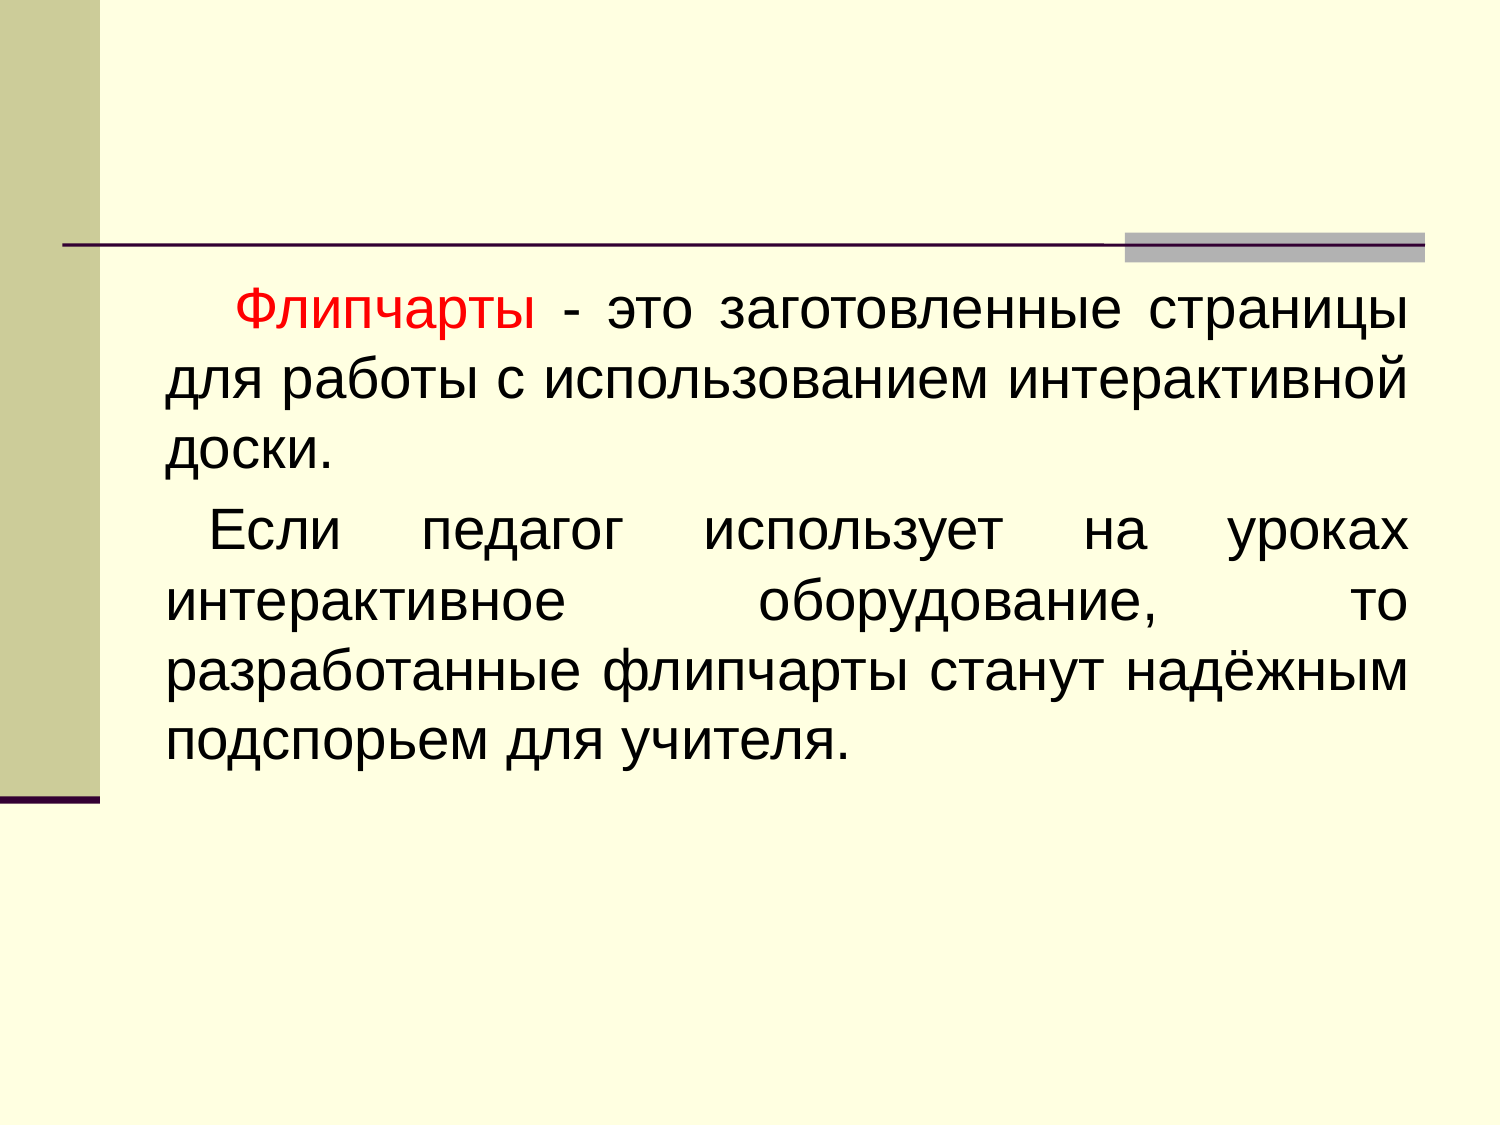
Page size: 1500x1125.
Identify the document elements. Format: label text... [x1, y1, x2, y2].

list Флипчарты - это заготовленные страницы для работы с использованием интерактивной доски. Если педагог использует на уроках интерактивное оборудование, то разработанные флипчарты станут надёжным подспорьем для учителя. [150, 262, 1425, 1006]
